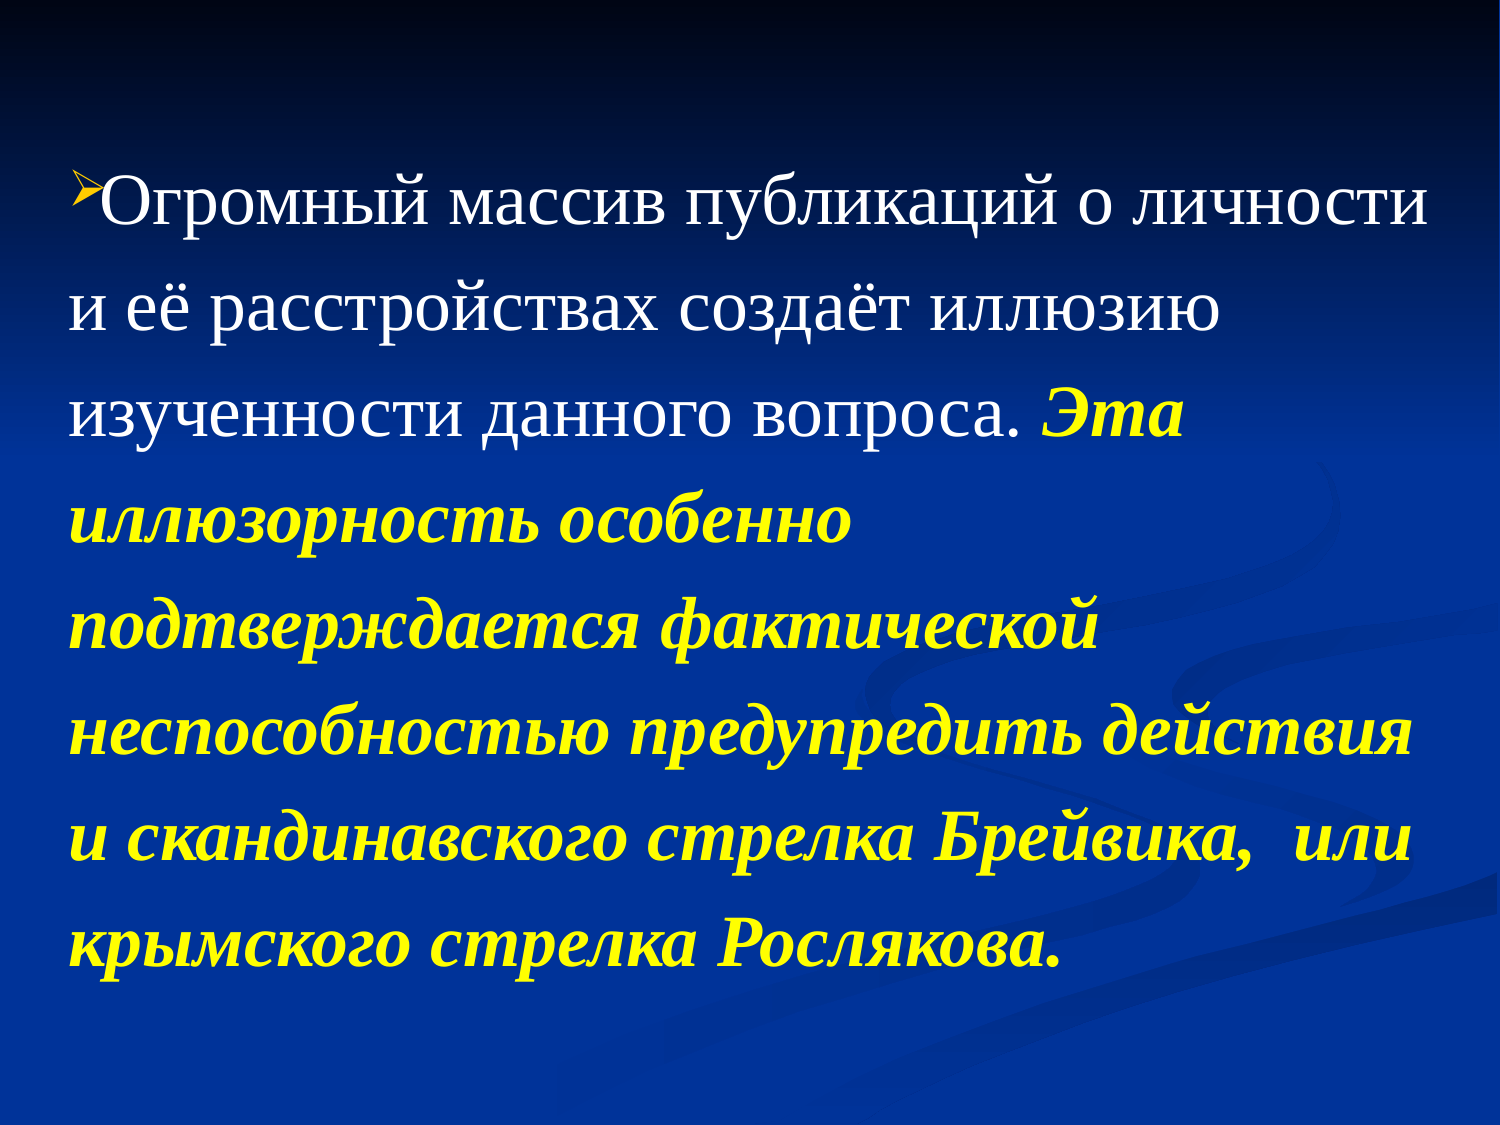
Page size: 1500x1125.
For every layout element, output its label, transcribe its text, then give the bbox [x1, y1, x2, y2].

list Огромный массив публикаций о личности и её расстройствах создаёт иллюзию изученности данного вопроса. Эта иллюзорность особенно подтверждается фактической неспособностью предупредить действия и скандинавского стрелка Брейвика, или крымского стрелка Рослякова. [52, 125, 1448, 1083]
